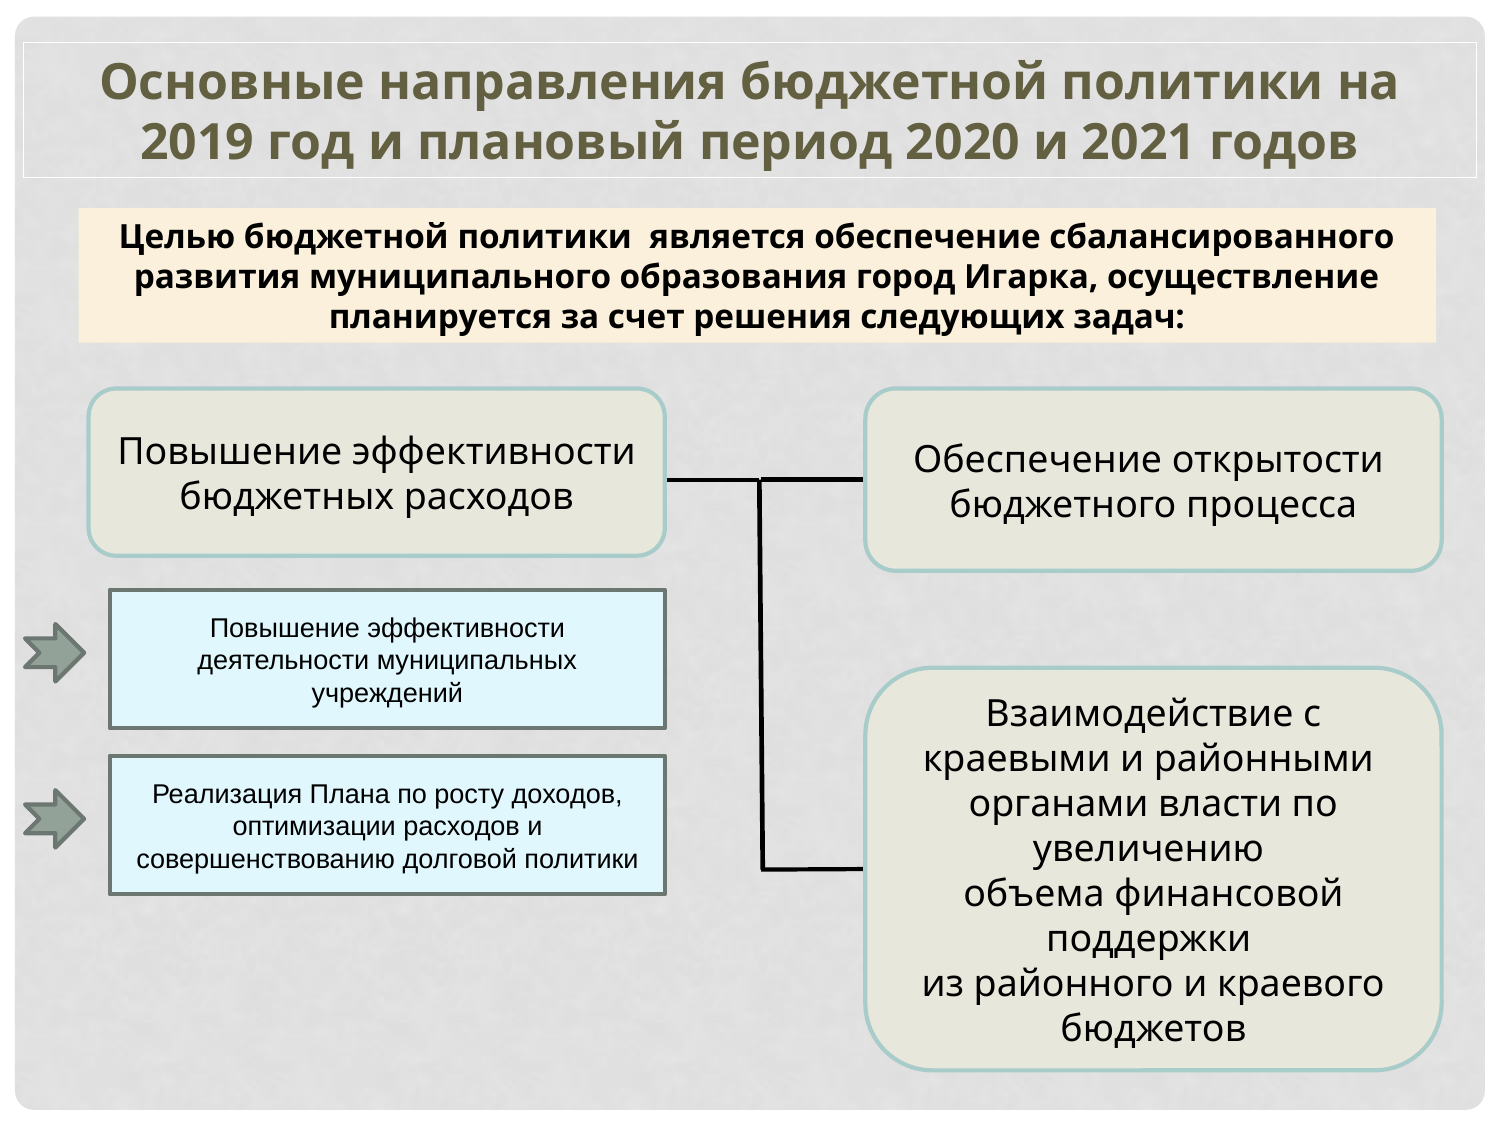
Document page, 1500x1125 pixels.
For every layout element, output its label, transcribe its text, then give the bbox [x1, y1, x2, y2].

text_box [23, 788, 87, 850]
text_box Целью бюджетной политики является обеспечение сбалансированного развития муниципального образования город Игарка, осуществление планируется за счет решения следующих задач: [78, 208, 1437, 343]
text_box Повышение эффективности бюджетных расходов [86, 386, 667, 558]
text_box Основные направления бюджетной политики на 2019 год и плановый период 2020 и 2021 годов [23, 42, 1477, 178]
text_box Обеспечение открытости бюджетного процесса [863, 386, 1444, 573]
text_box Взаимодействие с краевыми и районными органами власти по увеличению объема финансовой поддержки из районного и краевого бюджетов [863, 665, 1444, 1073]
text_box Реализация Плана по росту доходов, оптимизации расходов и совершенствованию долговой политики [108, 754, 667, 896]
text_box Повышение эффективности деятельности муниципальных учреждений [108, 588, 667, 730]
text_box [23, 622, 87, 684]
